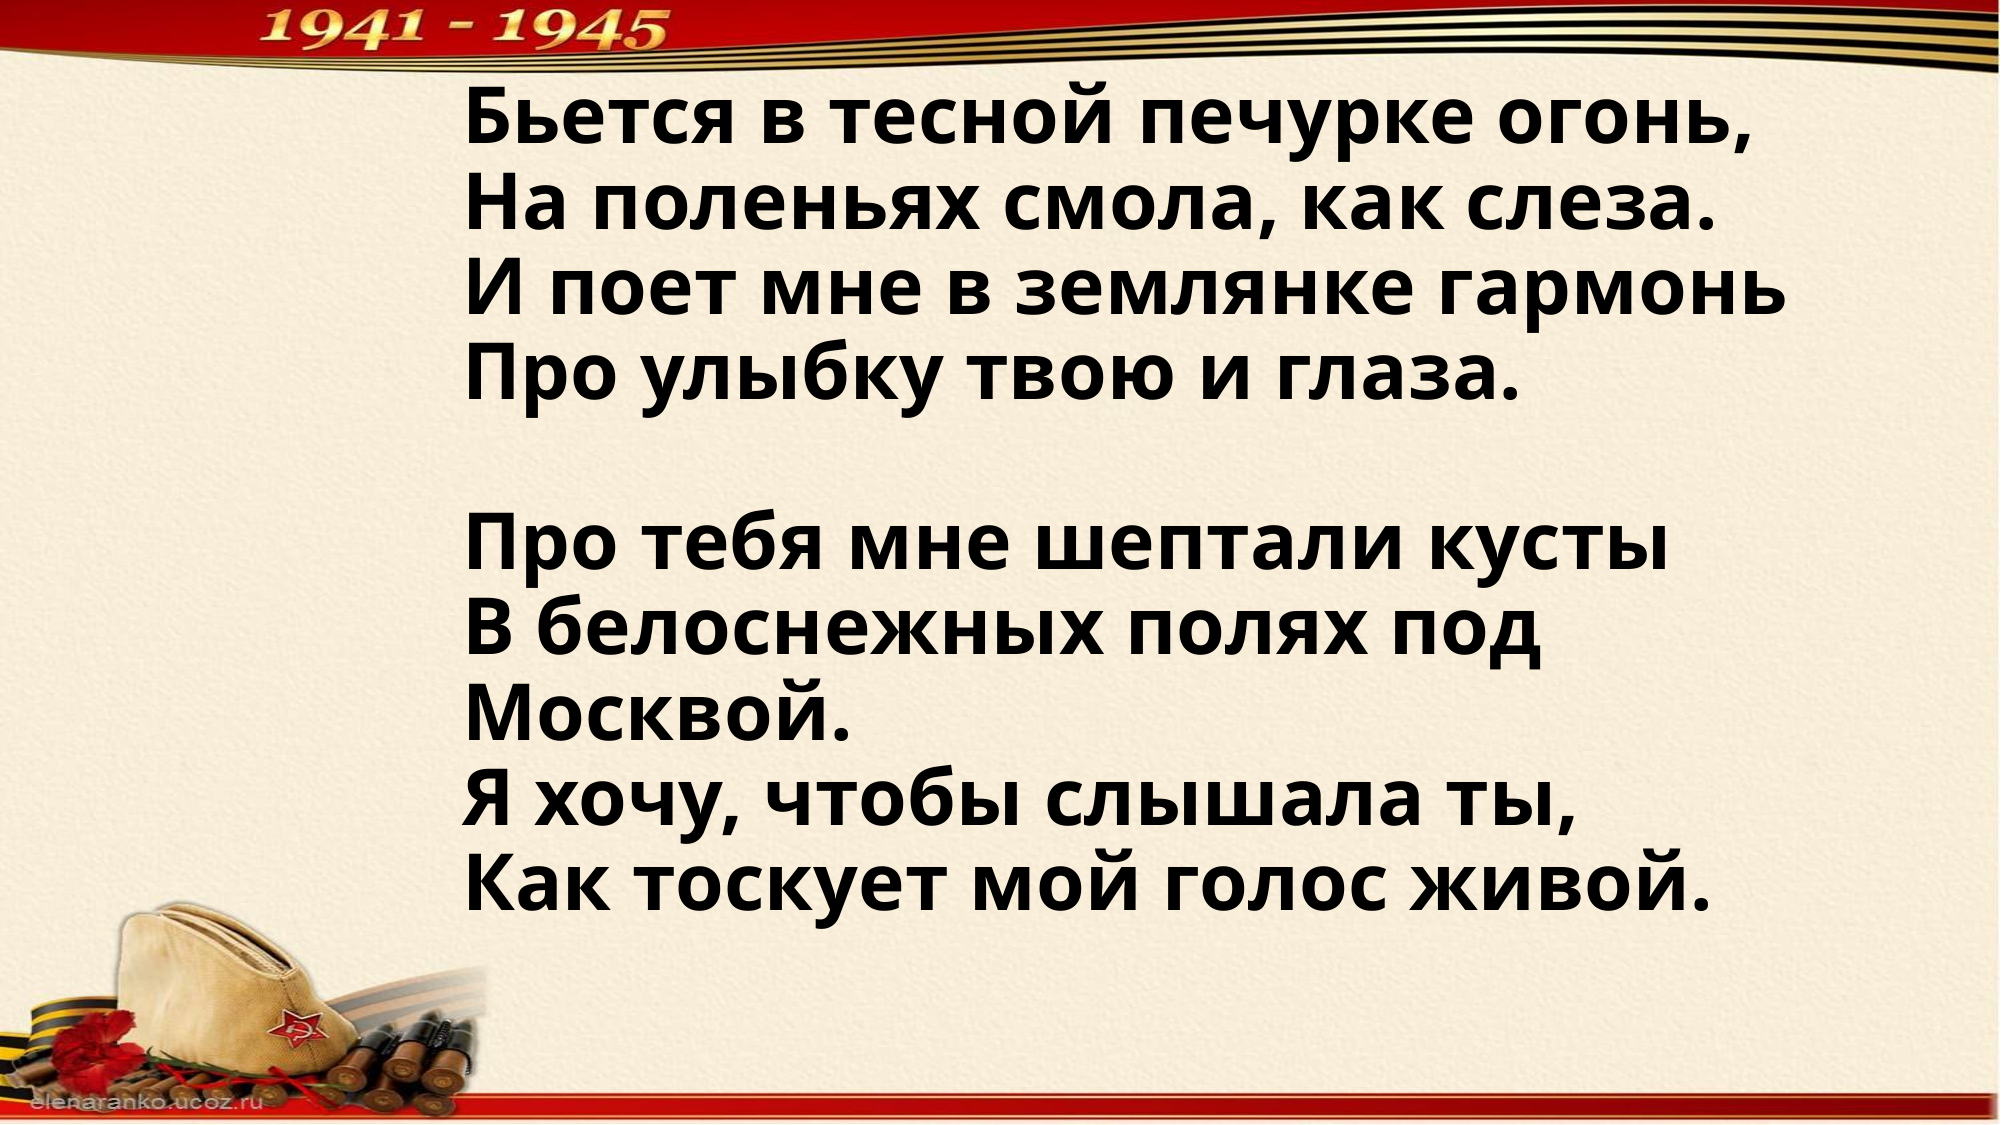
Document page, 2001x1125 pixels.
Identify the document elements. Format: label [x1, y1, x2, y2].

list [0, 0, 2000, 1125]
